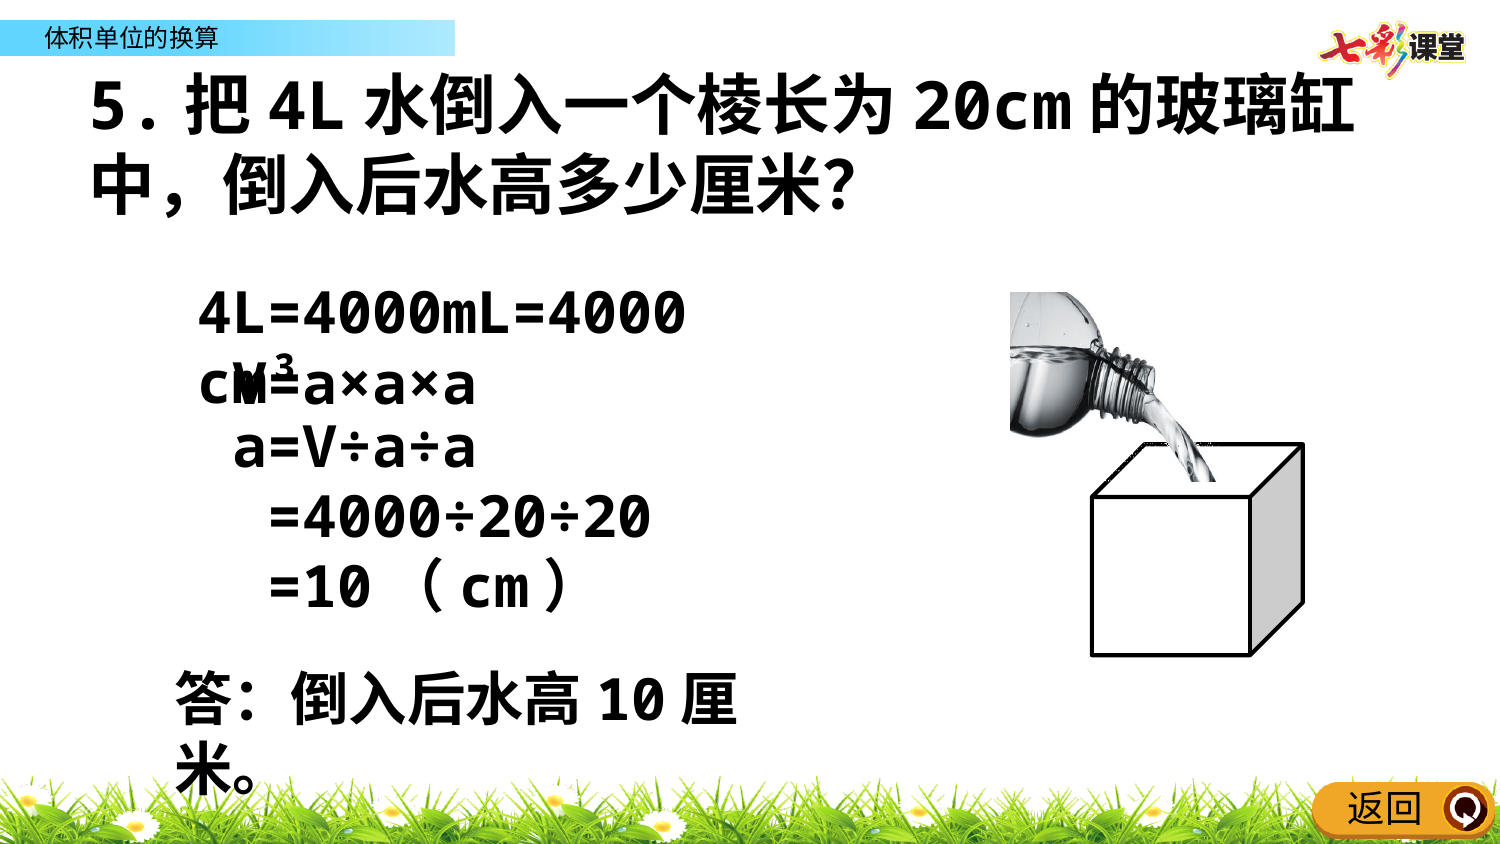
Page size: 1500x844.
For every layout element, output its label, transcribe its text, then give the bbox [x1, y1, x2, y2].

text_box [1089, 442, 1305, 658]
text_box 5.把4L水倒入一个棱长为20cm的玻璃缸中，倒入后水高多少厘米？ [73, 55, 1424, 231]
text_box V=a×a×a [218, 338, 618, 401]
picture [0, 776, 1500, 844]
picture [1009, 291, 1223, 482]
text_box 4L=4000mL=4000cm³ [182, 268, 715, 423]
text_box a=V÷a÷a =4000÷20÷20 =10（cm） [218, 401, 691, 627]
text_box 答：倒入后水高10厘米。 [159, 654, 798, 810]
picture [1316, 20, 1468, 80]
